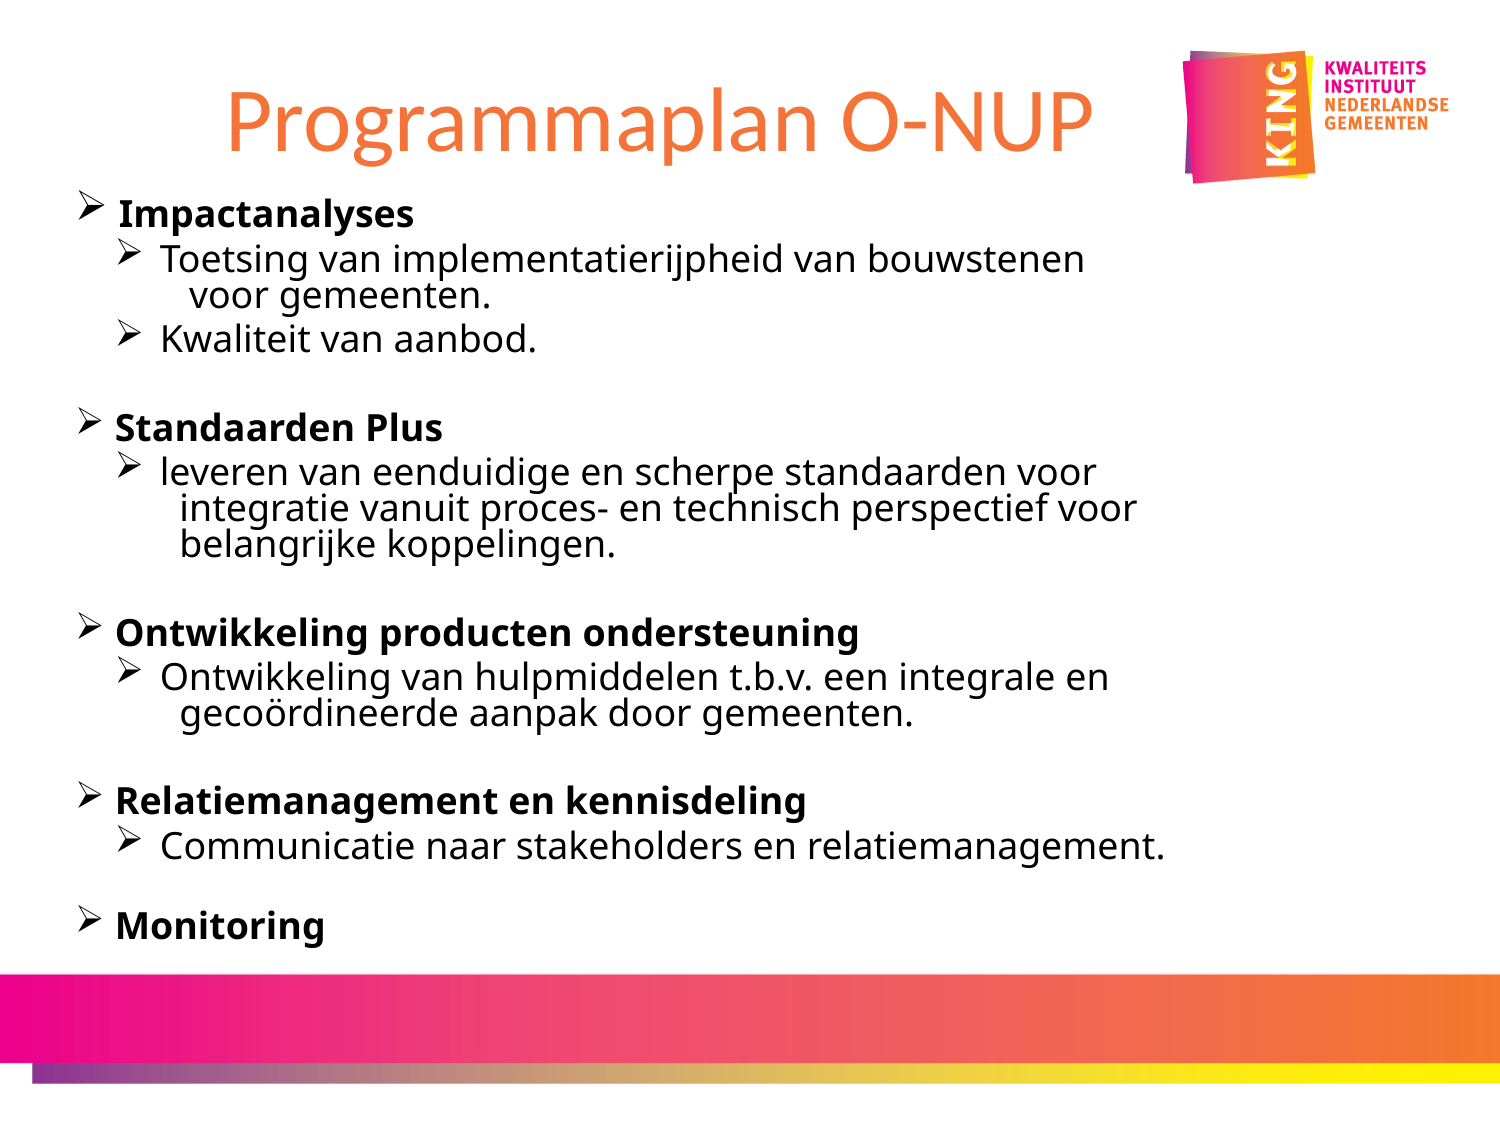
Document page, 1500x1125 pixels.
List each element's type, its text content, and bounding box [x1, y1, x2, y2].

text_box Impactanalyses Toetsing van implementatierijpheid van bouwstenen voor gemeenten. Kwaliteit van aanbod. Standaarden Plus leveren van eenduidige en scherpe standaarden voor integratie vanuit proces- en technisch perspectief voor belangrijke koppelingen. Ontwikkeling producten ondersteuning Ontwikkeling van hulpmiddelen t.b.v. een integrale en gecoördineerde aanpak door gemeenten. Relatiemanagement en kennisdeling Communicatie naar stakeholders en relatiemanagement. Monitoring [60, 187, 1473, 1051]
picture [0, 0, 1500, 1125]
title Programmaplan O-NUP [60, 52, 1164, 172]
